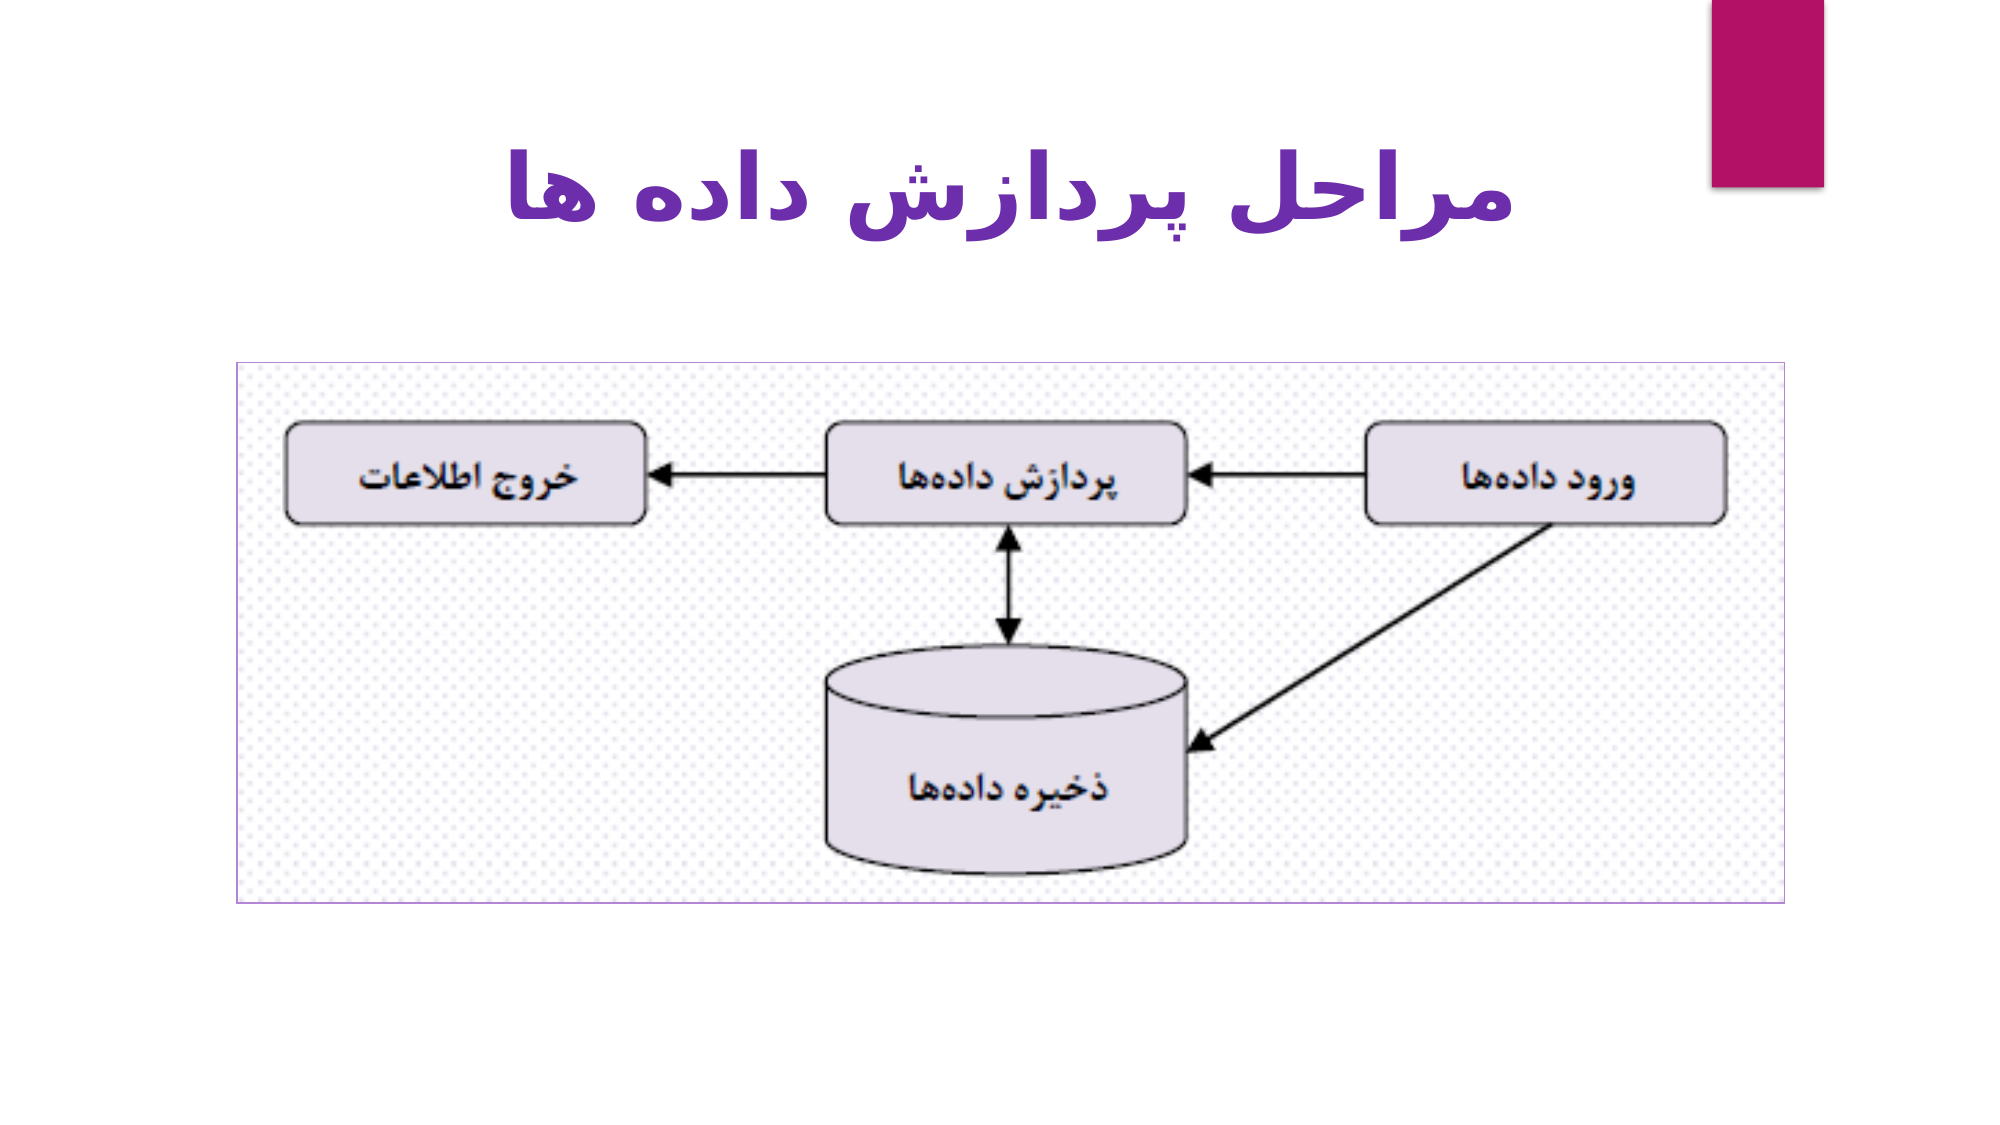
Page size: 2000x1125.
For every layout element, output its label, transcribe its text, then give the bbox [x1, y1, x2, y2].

text_box مراحل پردازش داده ها [331, 125, 1691, 249]
picture [237, 362, 1784, 903]
